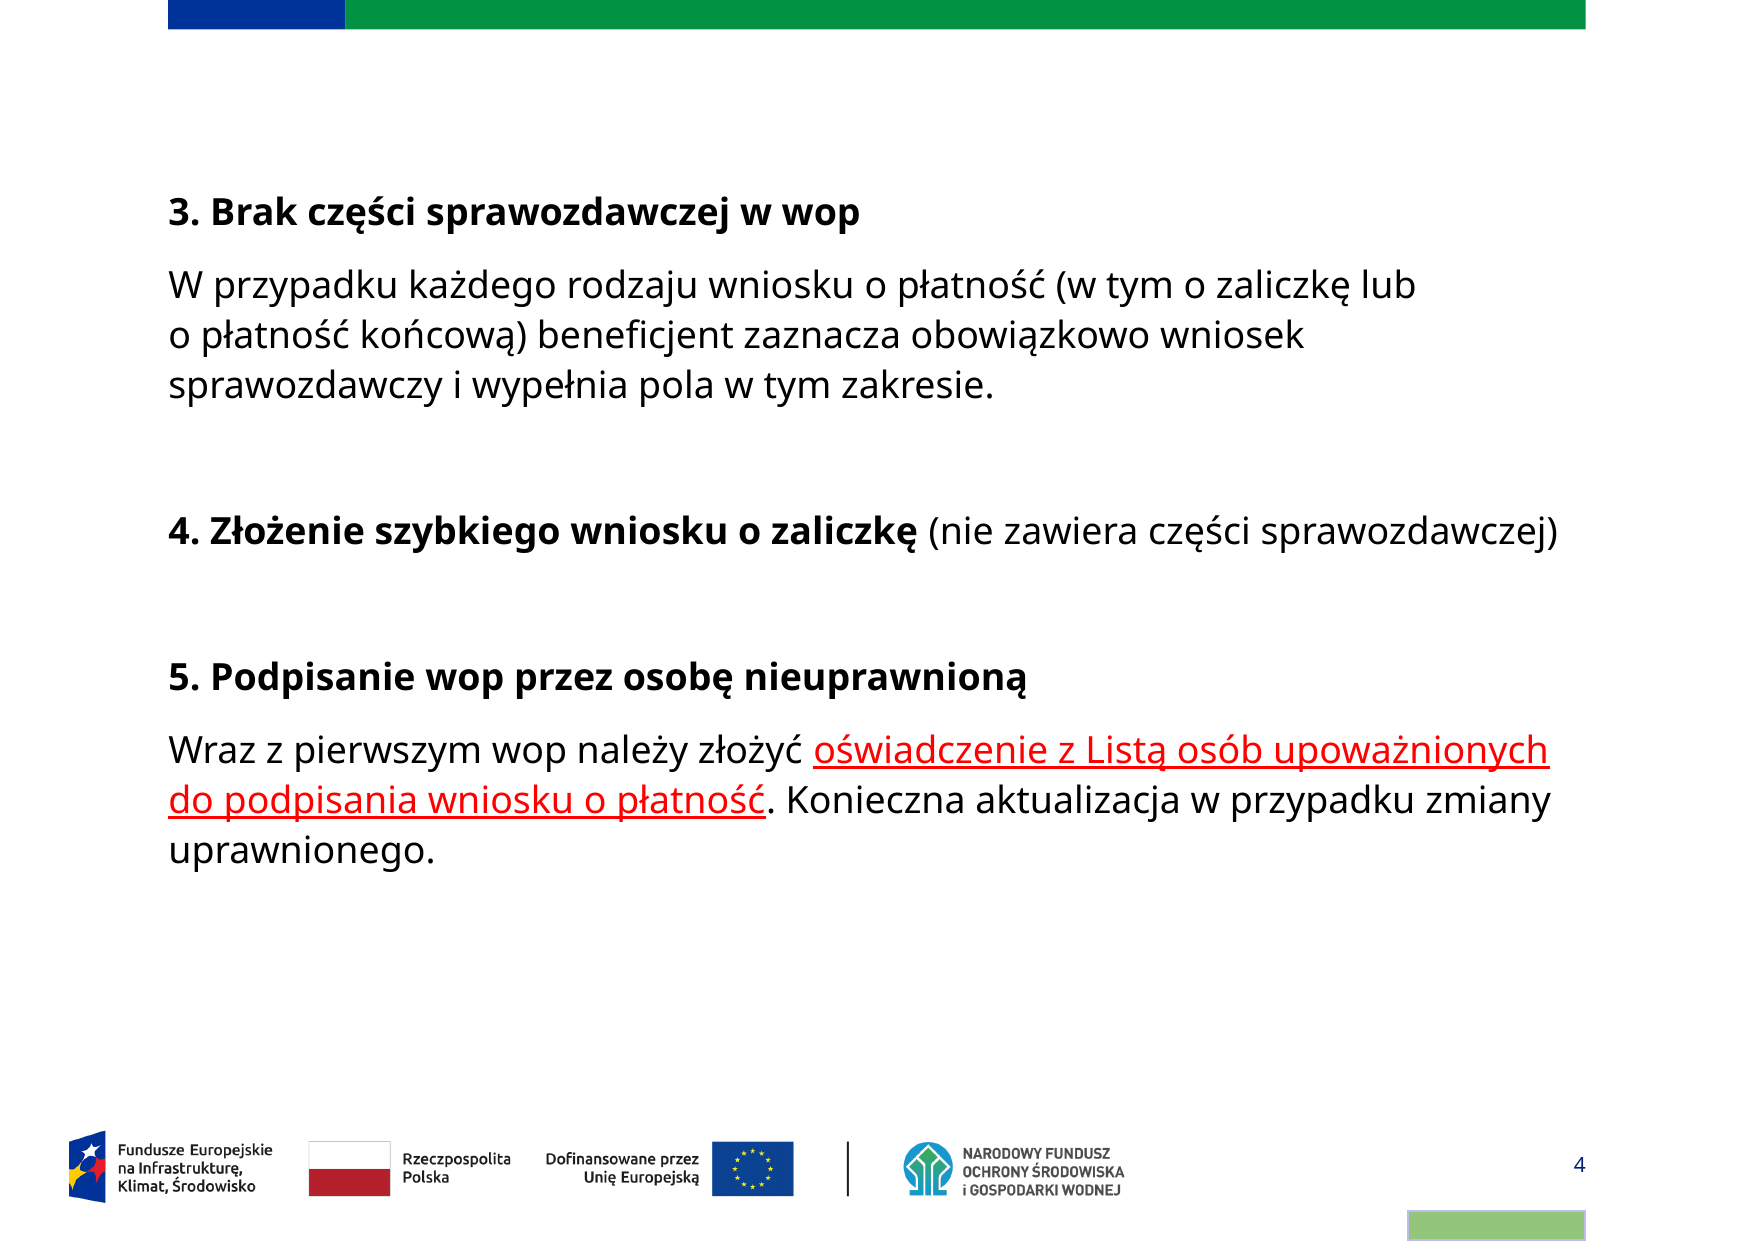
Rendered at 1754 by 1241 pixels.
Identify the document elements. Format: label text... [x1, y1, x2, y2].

slide_number 4 [1408, 1151, 1586, 1181]
list 3. Brak części sprawozdawczej w wop W przypadku każdego rodzaju wniosku o płatność (w tym o zaliczkę lub o płatność końcową) beneficjent zaznacza obowiązkowo wniosek sprawozdawczy i wypełnia pola w tym zakresie. 4. Złożenie szybkiego wniosku o zaliczkę (nie zawiera części sprawozdawczej) 5. Podpisanie wop przez osobę nieuprawnioną Wraz z pierwszym wop należy złożyć oświadczenie z Listą osób upoważnionych do podpisania wniosku o płatność. Konieczna aktualizacja w przypadku zmiany uprawnionego. [168, 183, 1586, 1093]
picture [49, 1112, 1143, 1221]
